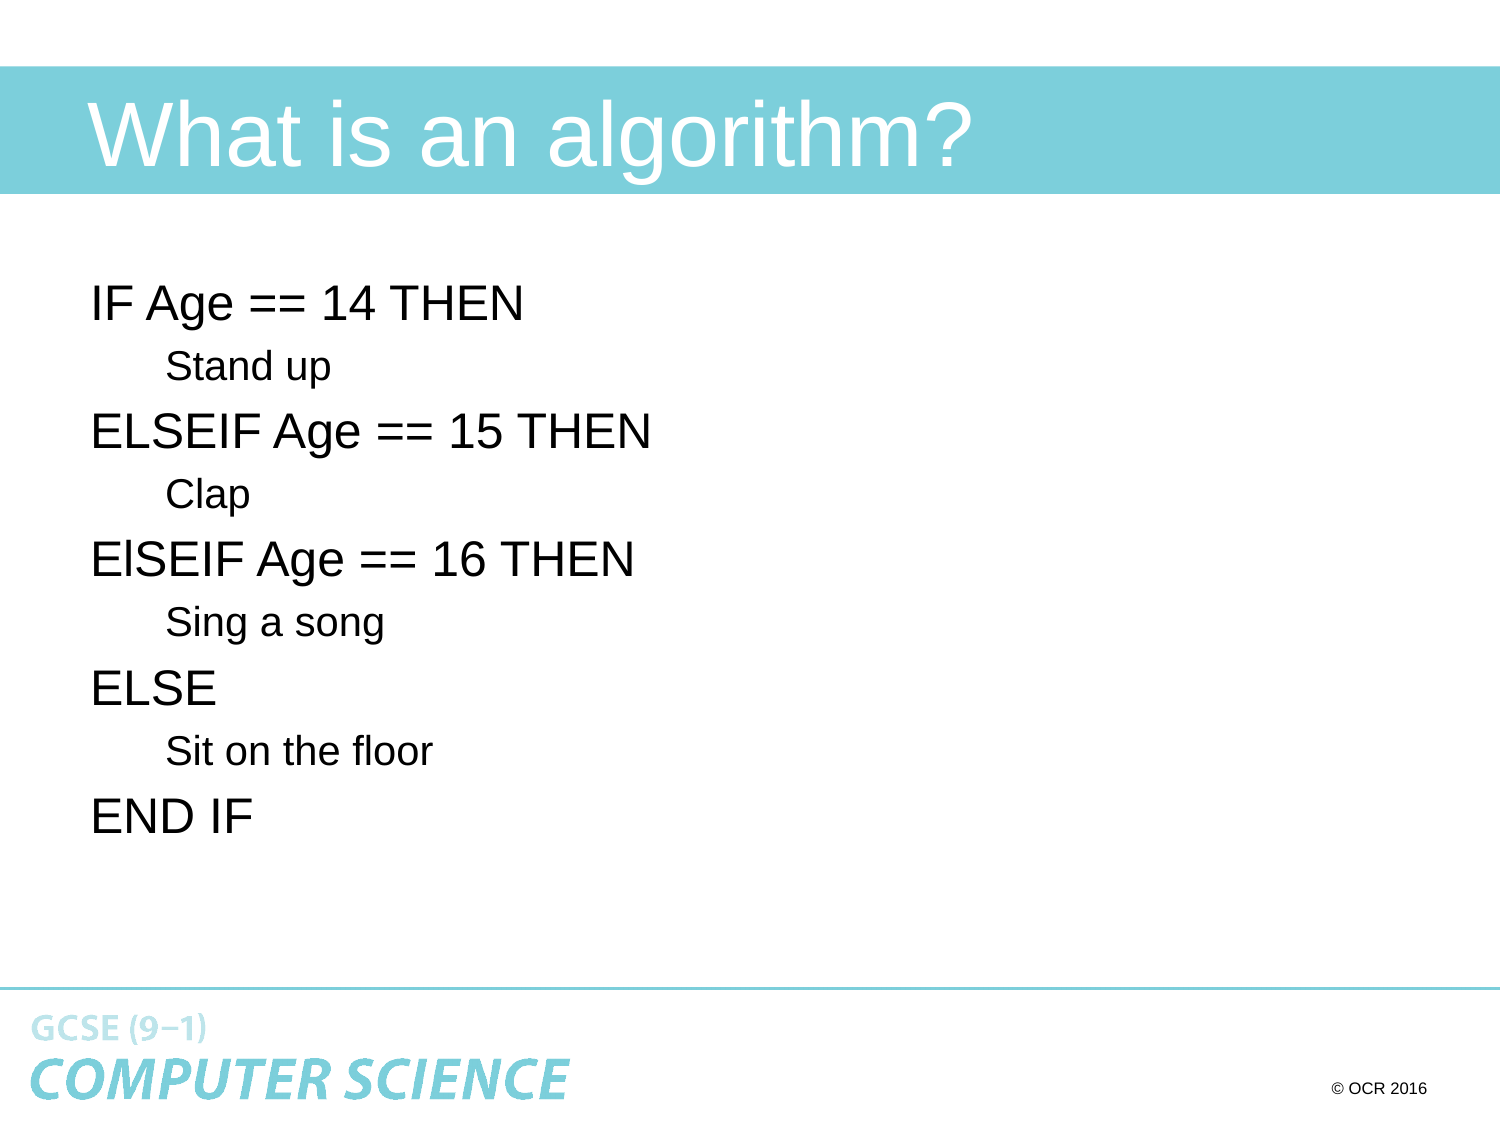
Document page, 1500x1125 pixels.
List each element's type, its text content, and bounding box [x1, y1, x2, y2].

list IF Age == 14 THEN Stand up ELSEIF Age == 15 THEN Clap ElSEIF Age == 16 THEN Sing a song ELSE Sit on the floor END IF [75, 262, 1425, 965]
picture [0, 987, 1500, 1124]
title What is an algorithm? [0, 66, 1500, 194]
